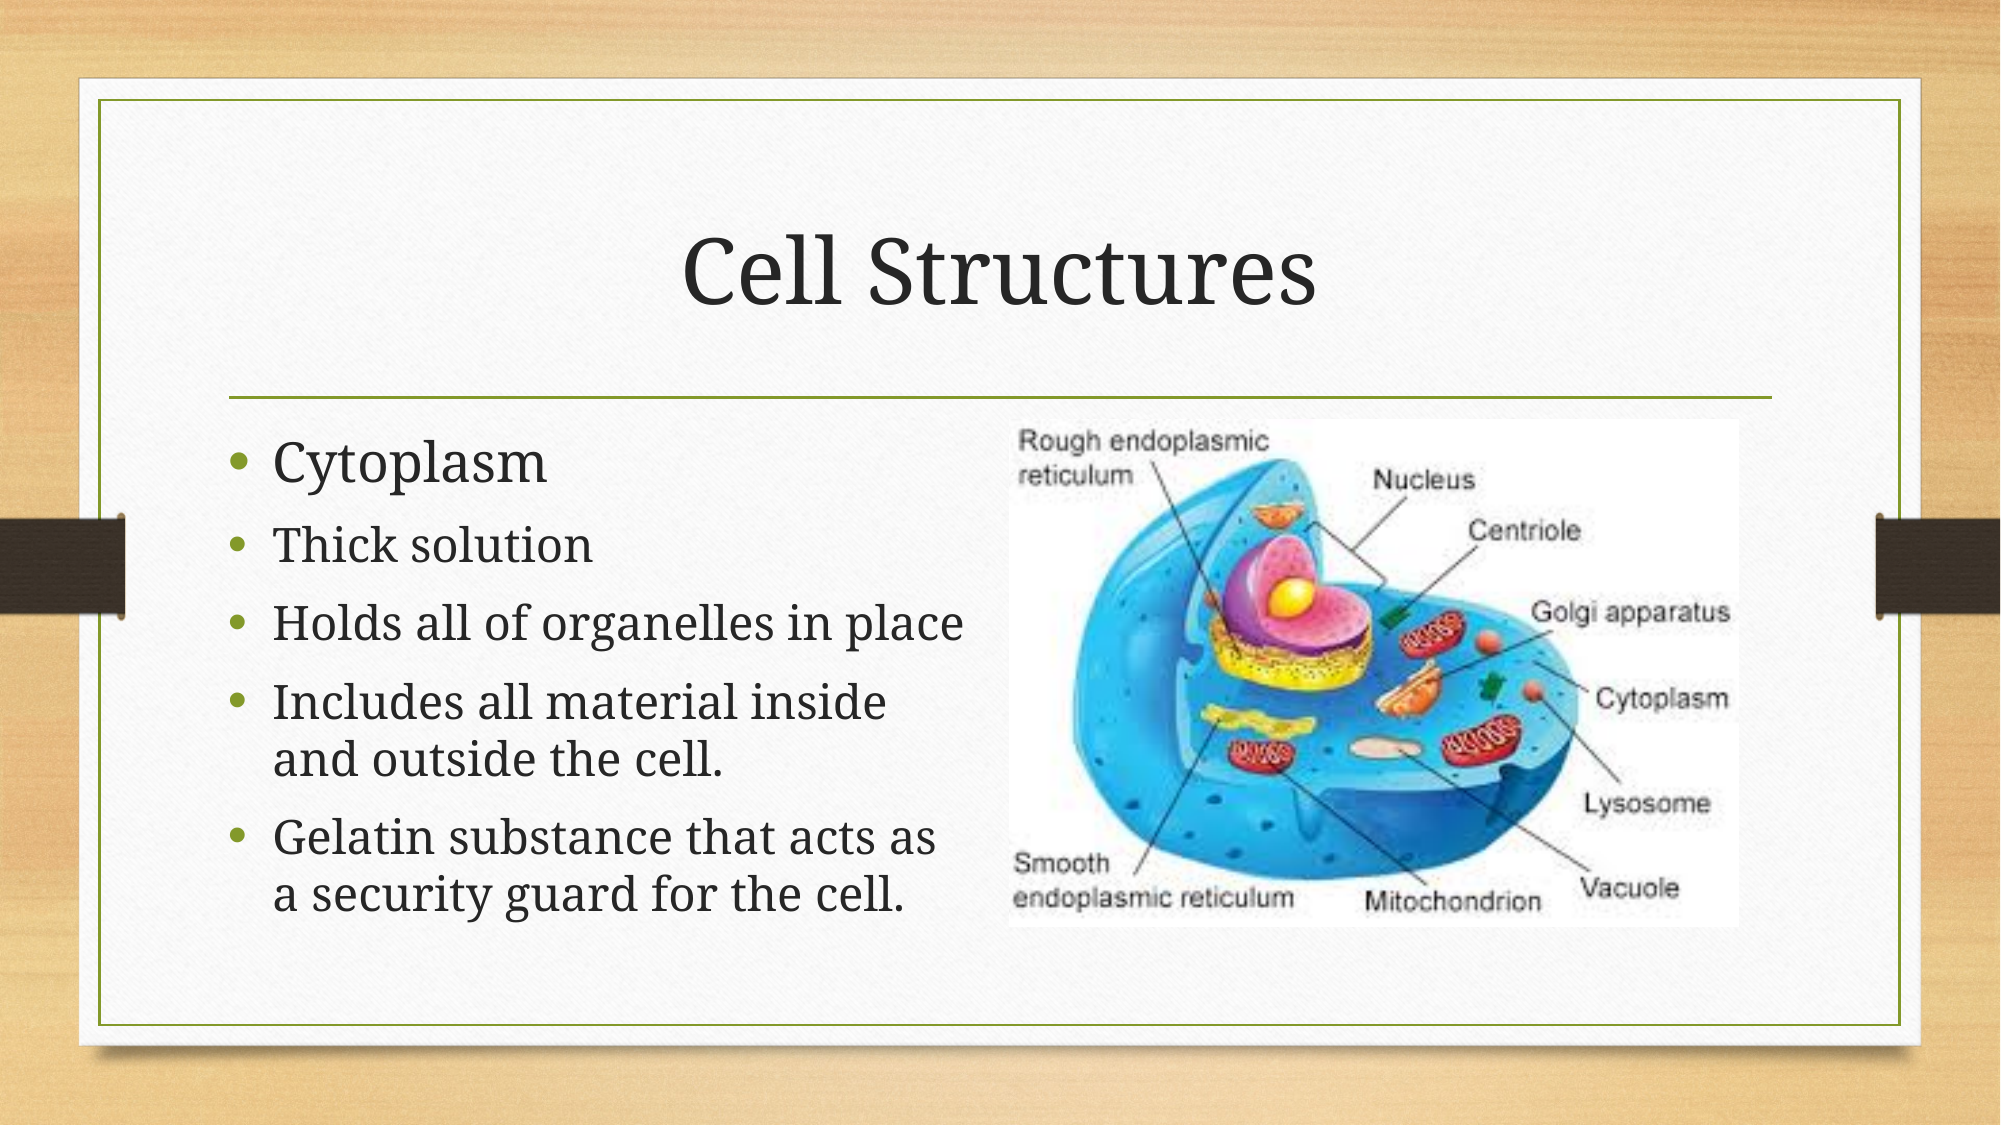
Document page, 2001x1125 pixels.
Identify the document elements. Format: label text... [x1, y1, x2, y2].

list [1009, 419, 1739, 927]
list Cytoplasm Thick solution Holds all of organelles in place Includes all material inside and outside the cell. Gelatin substance that acts as a security guard for the cell. [213, 420, 987, 963]
picture [0, 0, 2001, 1125]
title Cell Structures [212, 161, 1788, 375]
